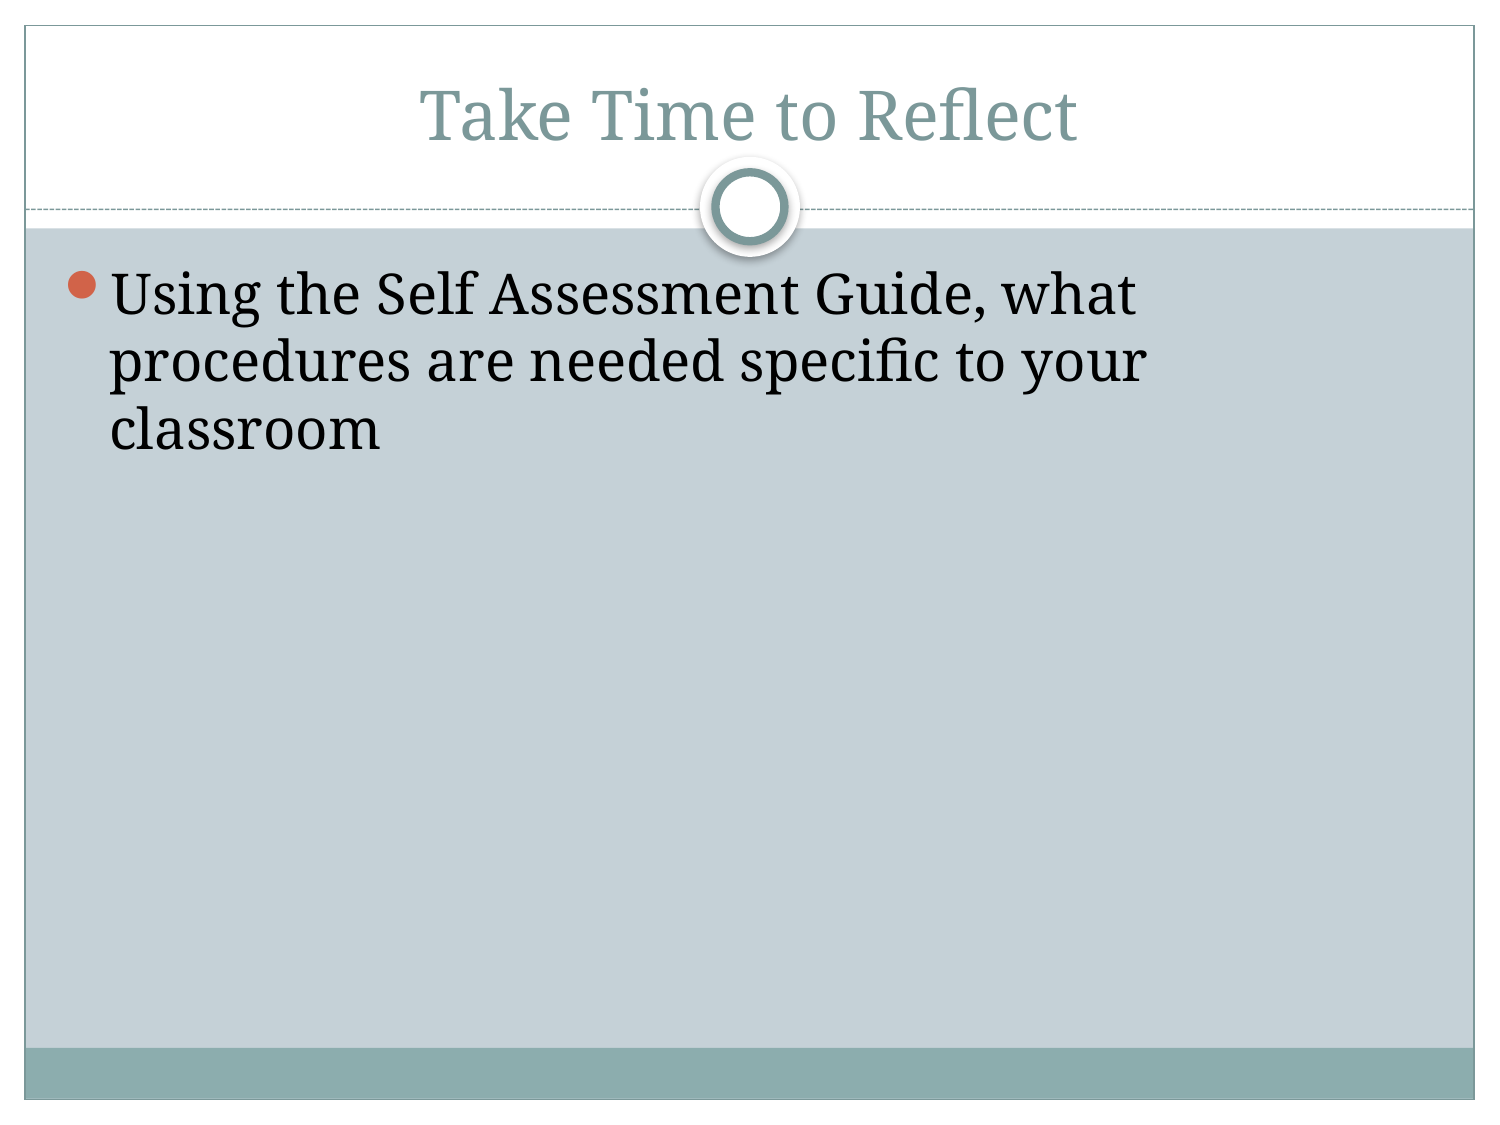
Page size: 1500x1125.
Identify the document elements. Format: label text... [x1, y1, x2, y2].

title Take Time to Reflect [49, 37, 1450, 162]
list Using the Self Assessment Guide, what procedures are needed specific to your classroom [49, 250, 1445, 1001]
